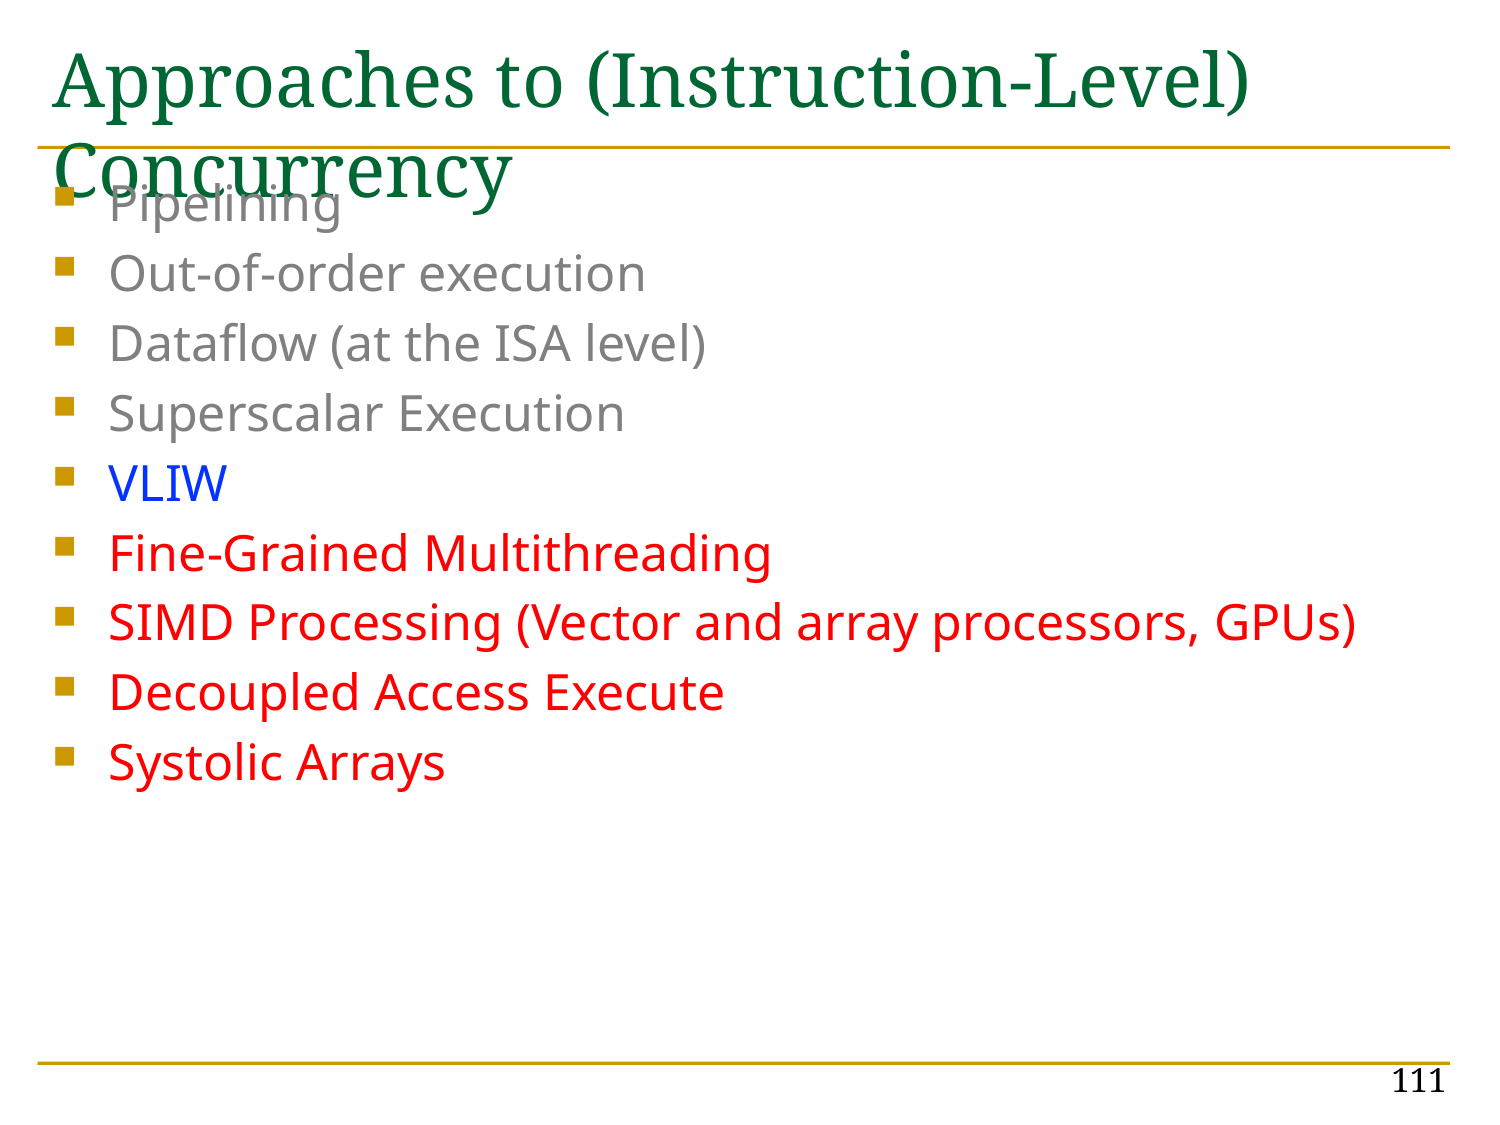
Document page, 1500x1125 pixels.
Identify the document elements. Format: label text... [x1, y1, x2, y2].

title Approaches to (Instruction-Level) Concurrency [37, 24, 1500, 200]
slide_number 111 [1111, 1036, 1462, 1112]
list Pipelining Out-of-order execution Dataflow (at the ISA level) Superscalar Execution VLIW Fine-Grained Multithreading SIMD Processing (Vector and array processors, GPUs) Decoupled Access Execute Systolic Arrays [37, 163, 1450, 1016]
